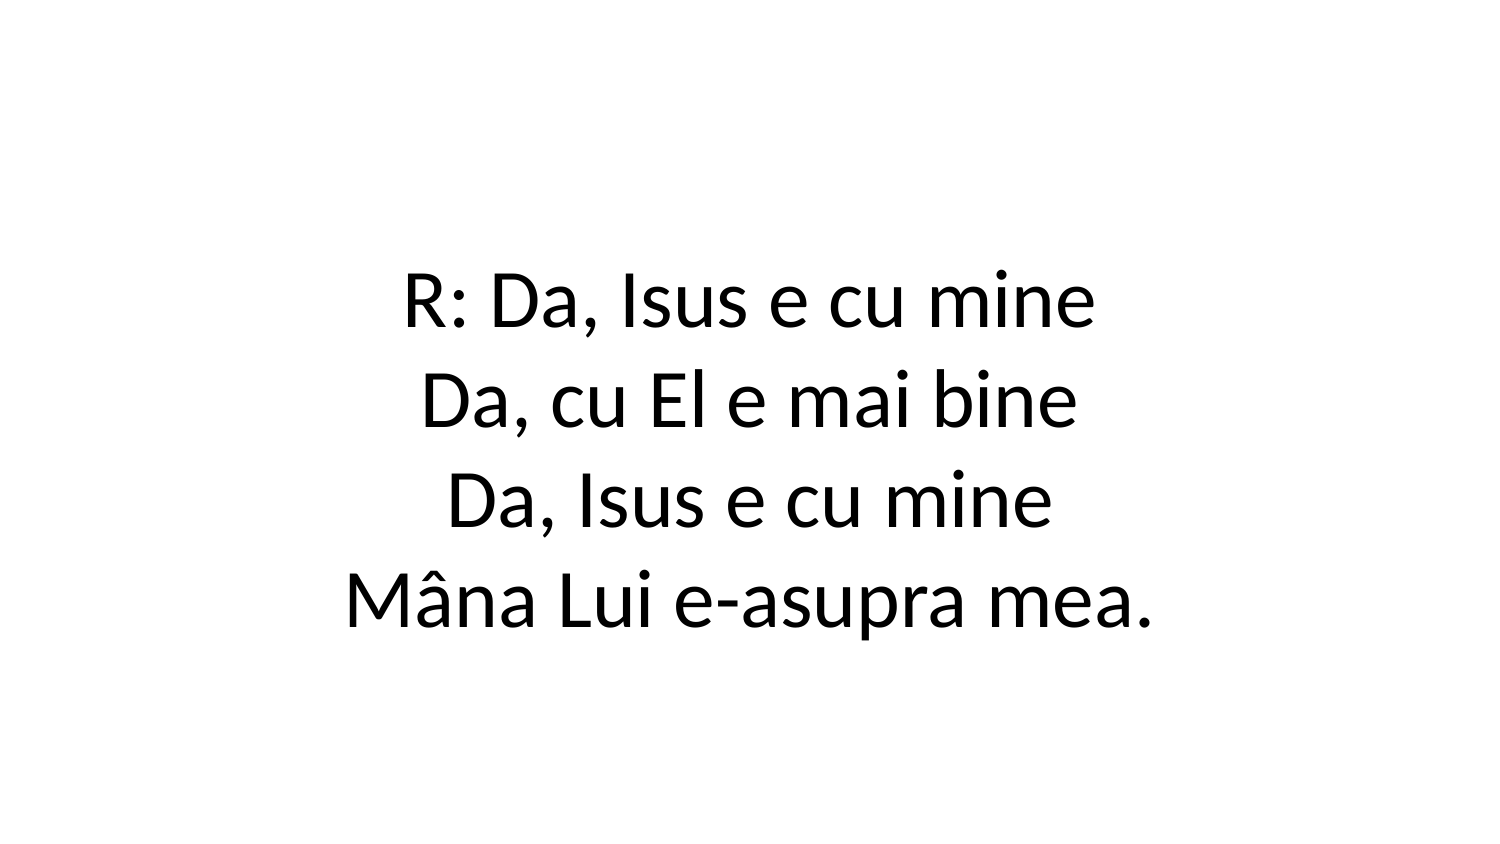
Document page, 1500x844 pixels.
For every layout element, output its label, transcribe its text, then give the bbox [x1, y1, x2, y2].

text_box R: Da, Isus e cu mine Da, cu El e mai bine Da, Isus e cu mine Mâna Lui e-asupra mea. [328, 192, 1171, 652]
